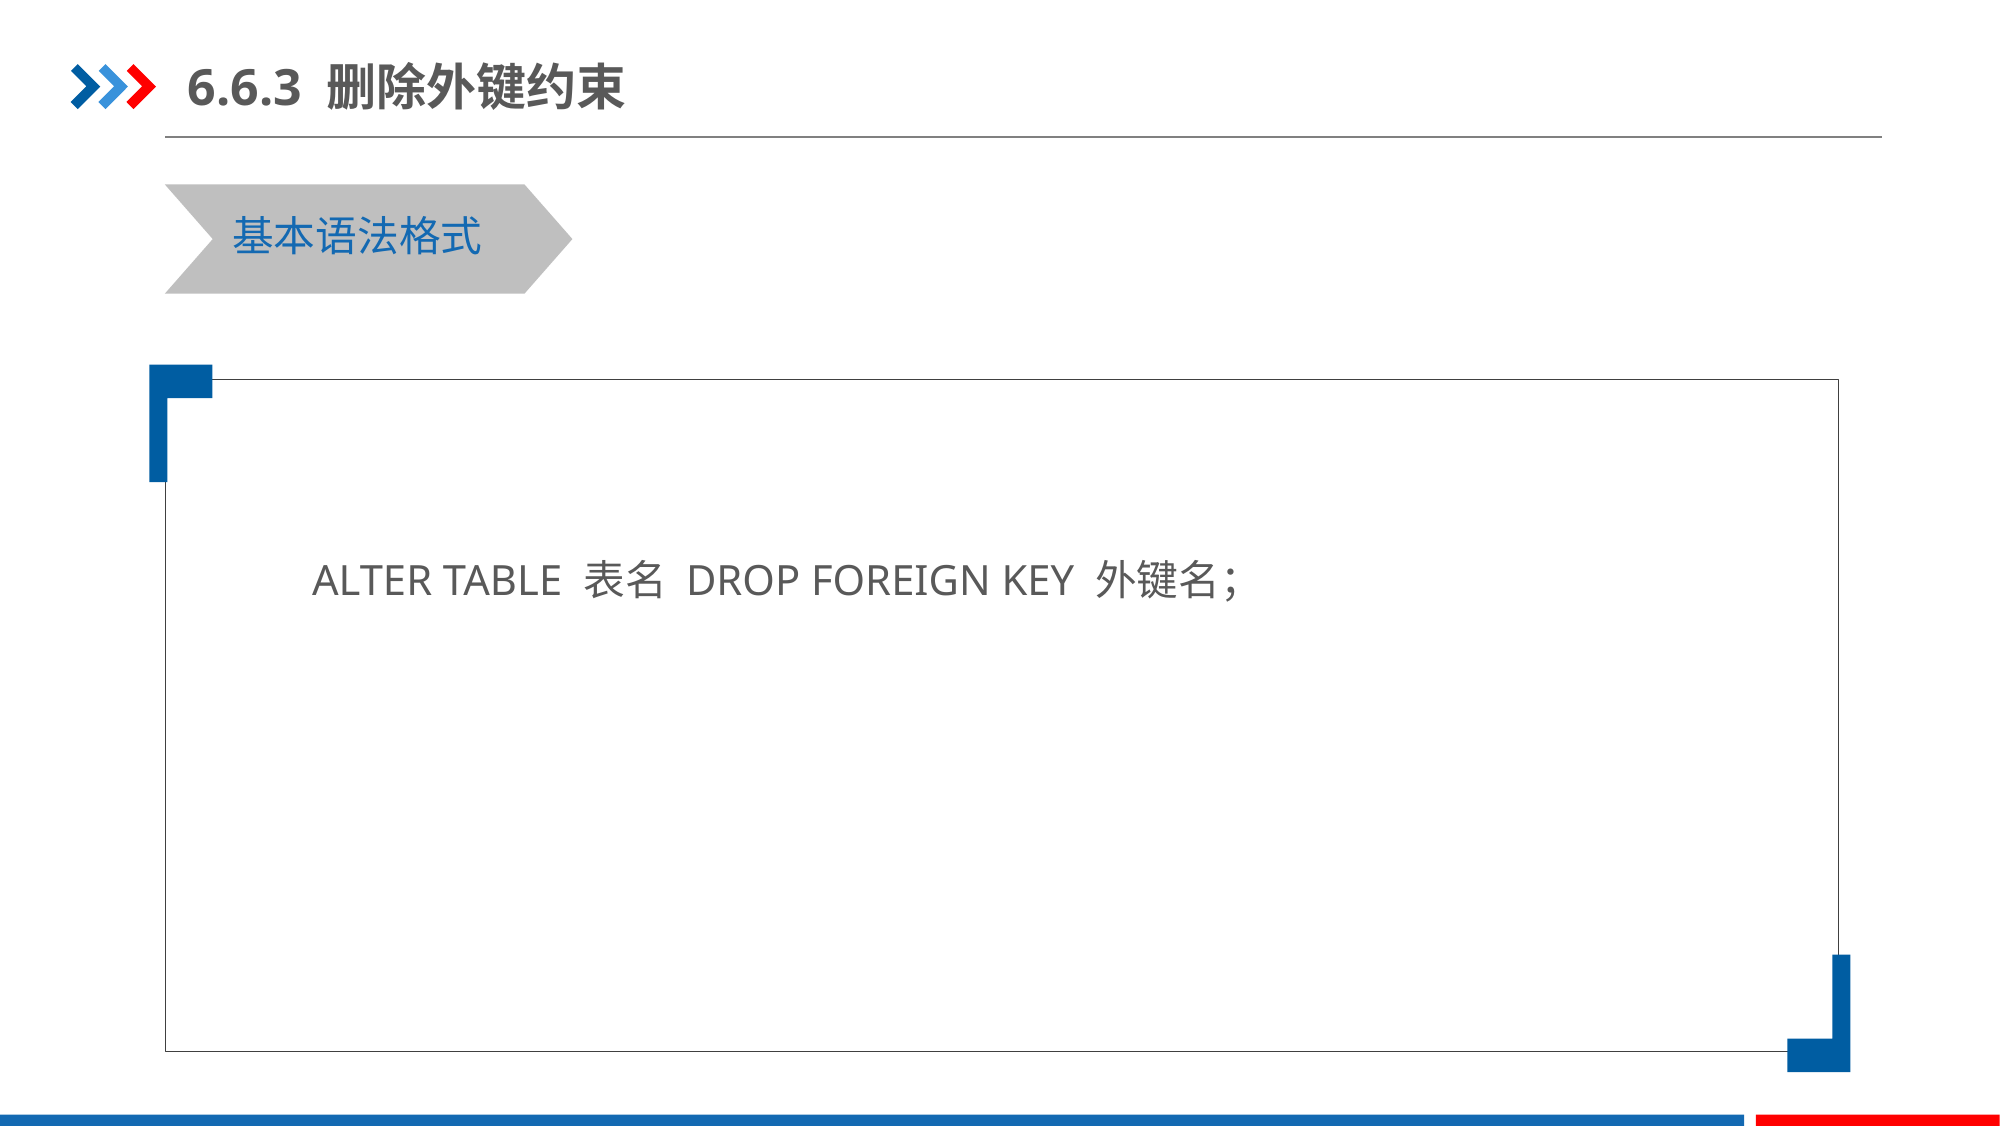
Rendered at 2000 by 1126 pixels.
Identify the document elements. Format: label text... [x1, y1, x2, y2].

text_box [147, 363, 215, 484]
text_box [164, 184, 573, 294]
text_box [163, 378, 1841, 1053]
text_box 基本语法格式 [217, 202, 498, 267]
text_box [1785, 953, 1852, 1074]
text_box 6.6.3 删除外键约束 [187, 43, 827, 127]
